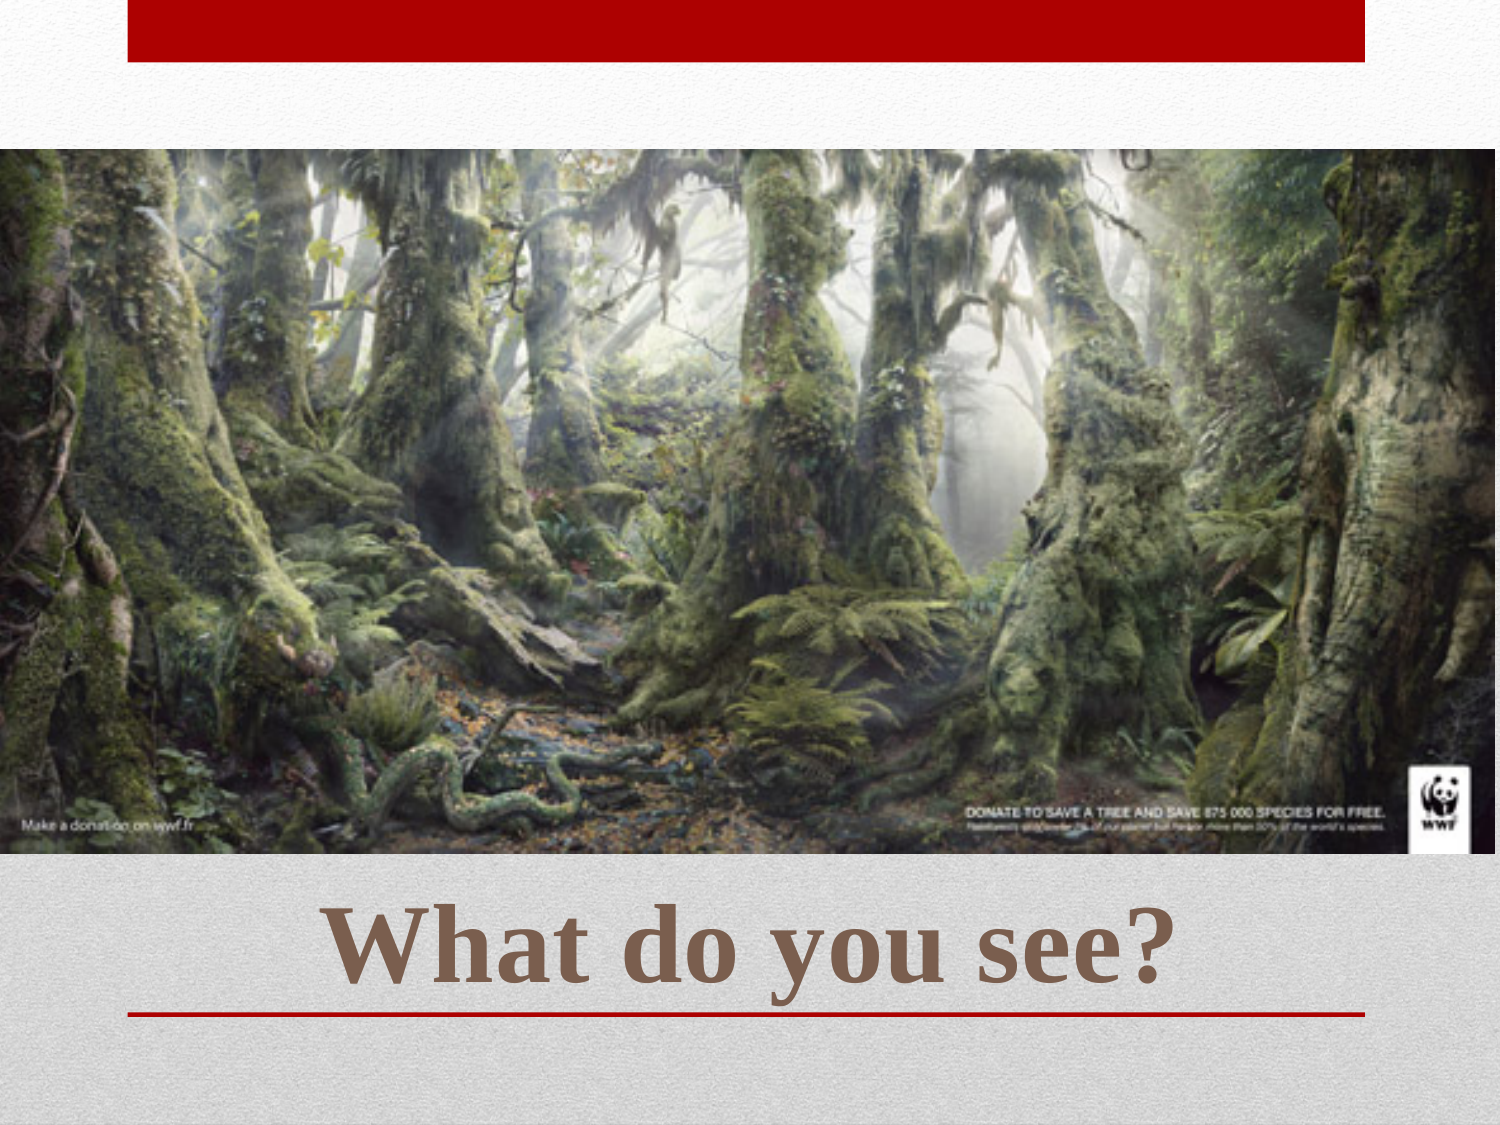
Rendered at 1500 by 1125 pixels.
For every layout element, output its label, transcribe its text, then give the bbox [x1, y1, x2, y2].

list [0, 149, 1496, 855]
text_box What do you see? [303, 866, 1197, 1013]
